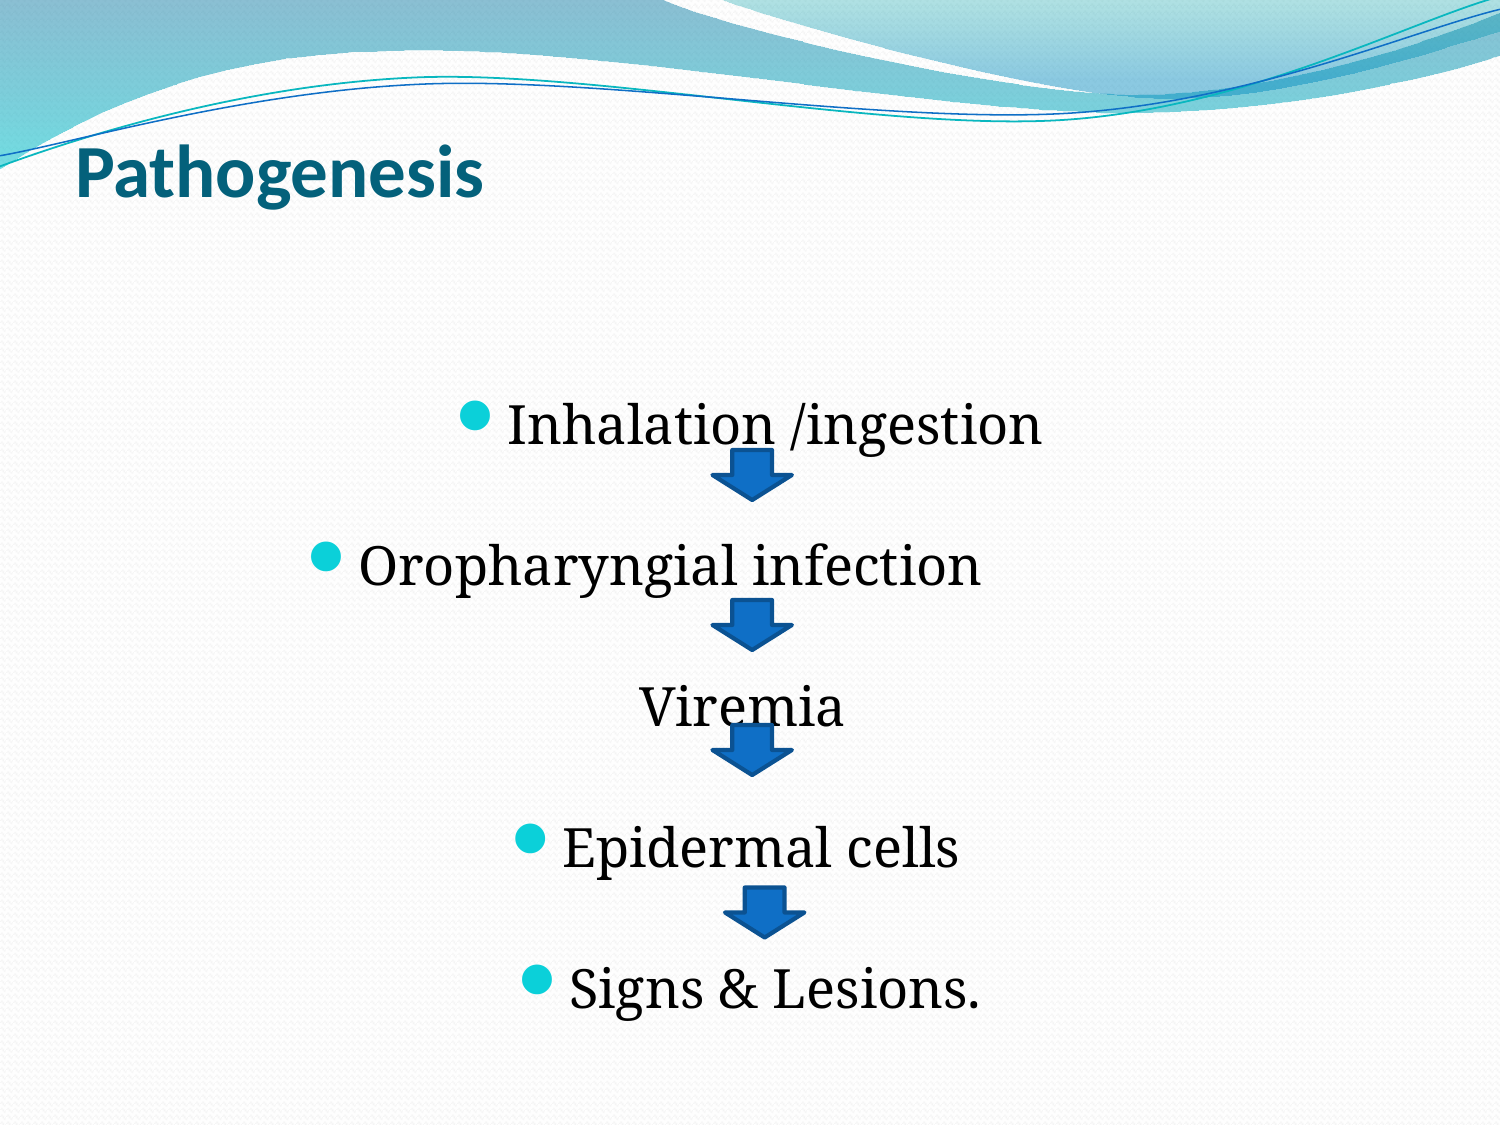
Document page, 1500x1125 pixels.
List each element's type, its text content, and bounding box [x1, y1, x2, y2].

title Pathogenesis [75, 115, 1425, 303]
list Inhalation /ingestion Oropharyngial infection Viremia Epidermal cells Signs & Lesions. [75, 317, 1425, 1038]
text_box [722, 885, 807, 940]
text_box [710, 597, 794, 652]
text_box [710, 722, 794, 777]
text_box [710, 447, 794, 502]
